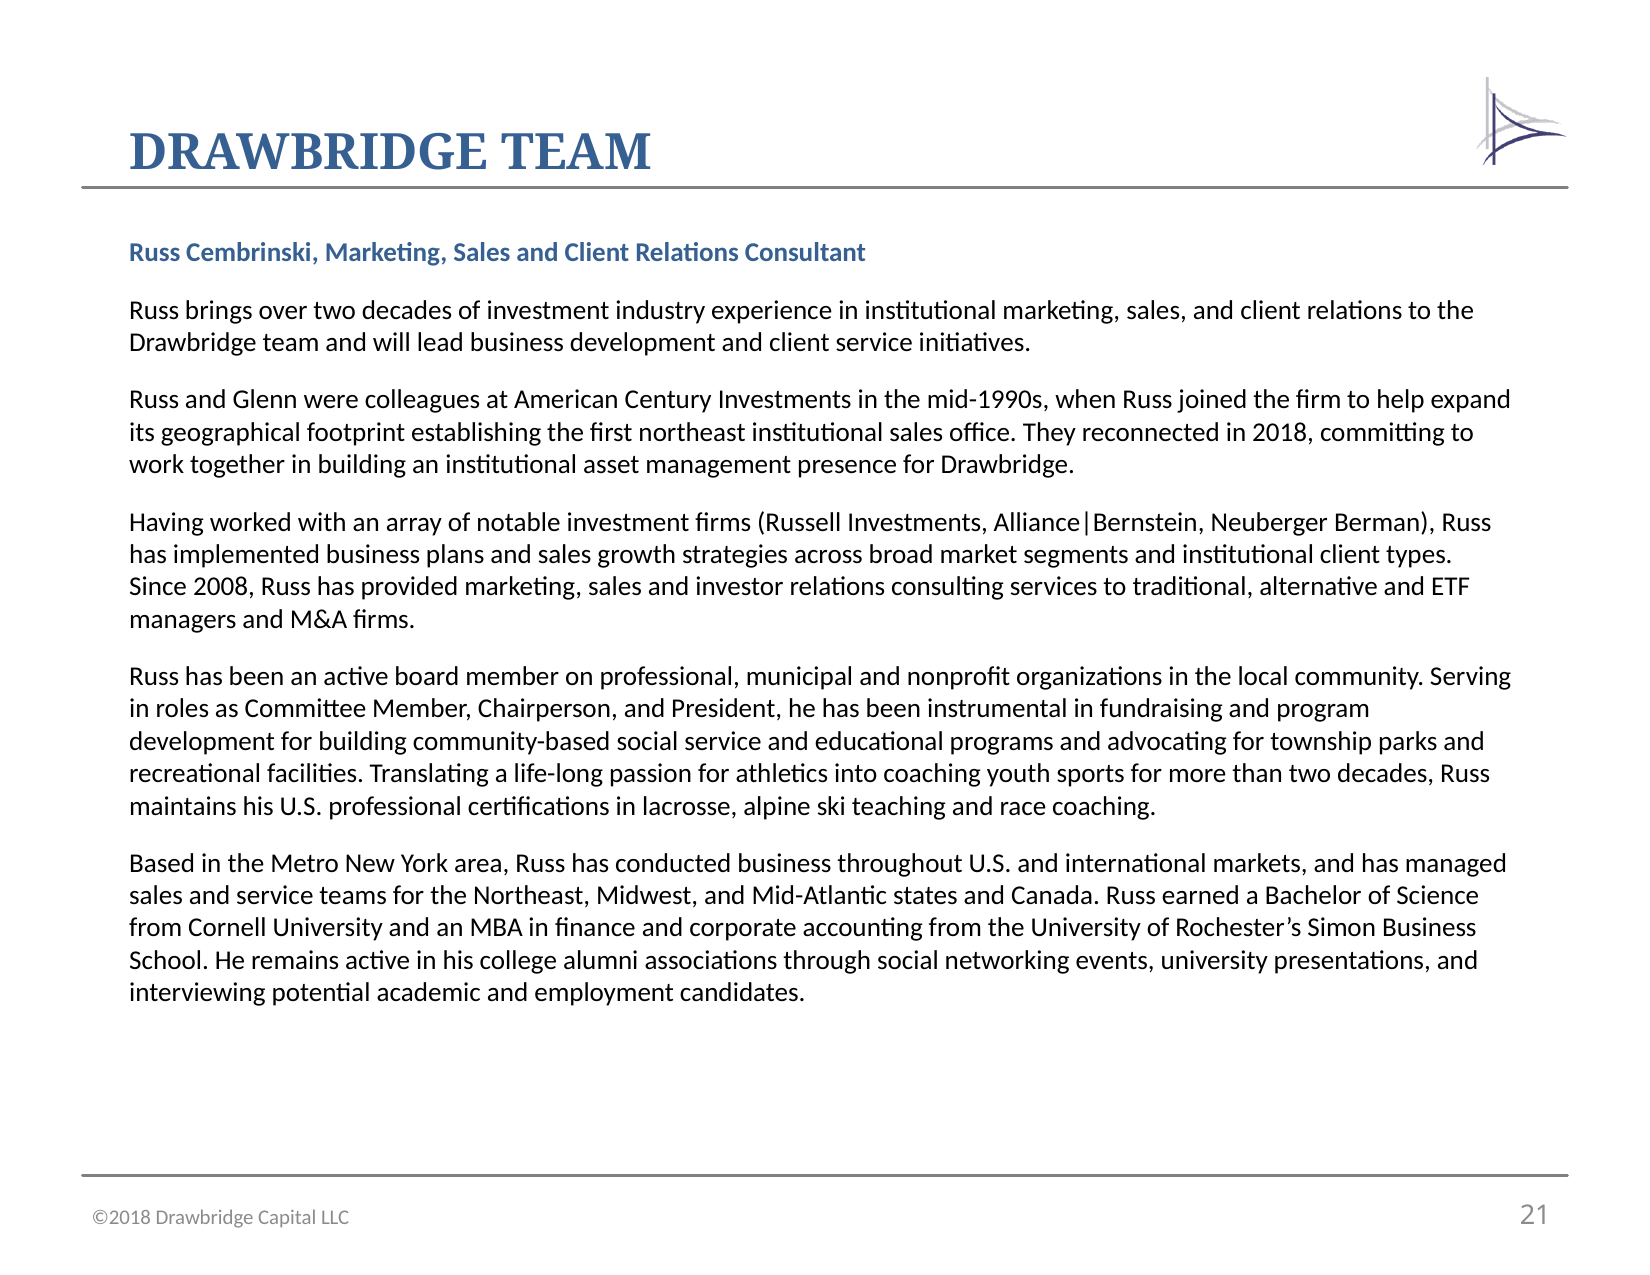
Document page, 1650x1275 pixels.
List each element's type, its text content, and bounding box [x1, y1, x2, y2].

title Drawbridge Team [82, 90, 1568, 187]
slide_number 20 [1182, 1181, 1568, 1250]
text_box ©2018 Drawbridge Capital LLC [75, 1182, 460, 1250]
picture [1470, 77, 1575, 177]
text_box Russ Cembrinski, Marketing, Sales and Client Relations Consultant Russ brings over two decades of investment industry experience in institutional marketing, sales, and client relations to the Drawbridge team and will lead business development and client service initiatives. Russ and Glenn were colleagues at American Century Investments in the mid-1990s, when Russ joined the firm to help expand its geographical footprint establishing the first northeast institutional sales office. They reconnected in 2018, committing to work together in building an institutional asset management presence for Drawbridge. Having worked with an array of notable investment firms (Russell Investments, Alliance|Bernstein, Neuberger Berman), Russ has implemented business plans and sales growth strategies across broad market segments and institutional client types. Since 2008, Russ has provided marketing, sales and investor relations consulting services to traditional, alternative and ETF managers and M&A firms. Russ has been an active board member on professional, municipal and nonprofit organizations in the local community. Serving in roles as Committee Member, Chairperson, and President, he has been instrumental in fundraising and program development for building community-based social service and educational programs and advocating for township parks and recreational facilities. Translating a life-long passion for athletics into coaching youth sports for more than two decades, Russ maintains his U.S. professional certifications in lacrosse, alpine ski teaching and race coaching. Based in the Metro New York area, Russ has conducted business throughout U.S. and international markets, and has managed sales and service teams for the Northeast, Midwest, and Mid-Atlantic states and Canada. Russ earned a Bachelor of Science from Cornell University and an MBA in finance and corporate accounting from the University of Rochester’s Simon Business School. He remains active in his college alumni associations through social networking events, university presentations, and interviewing potential academic and employment candidates. [112, 226, 1538, 1139]
